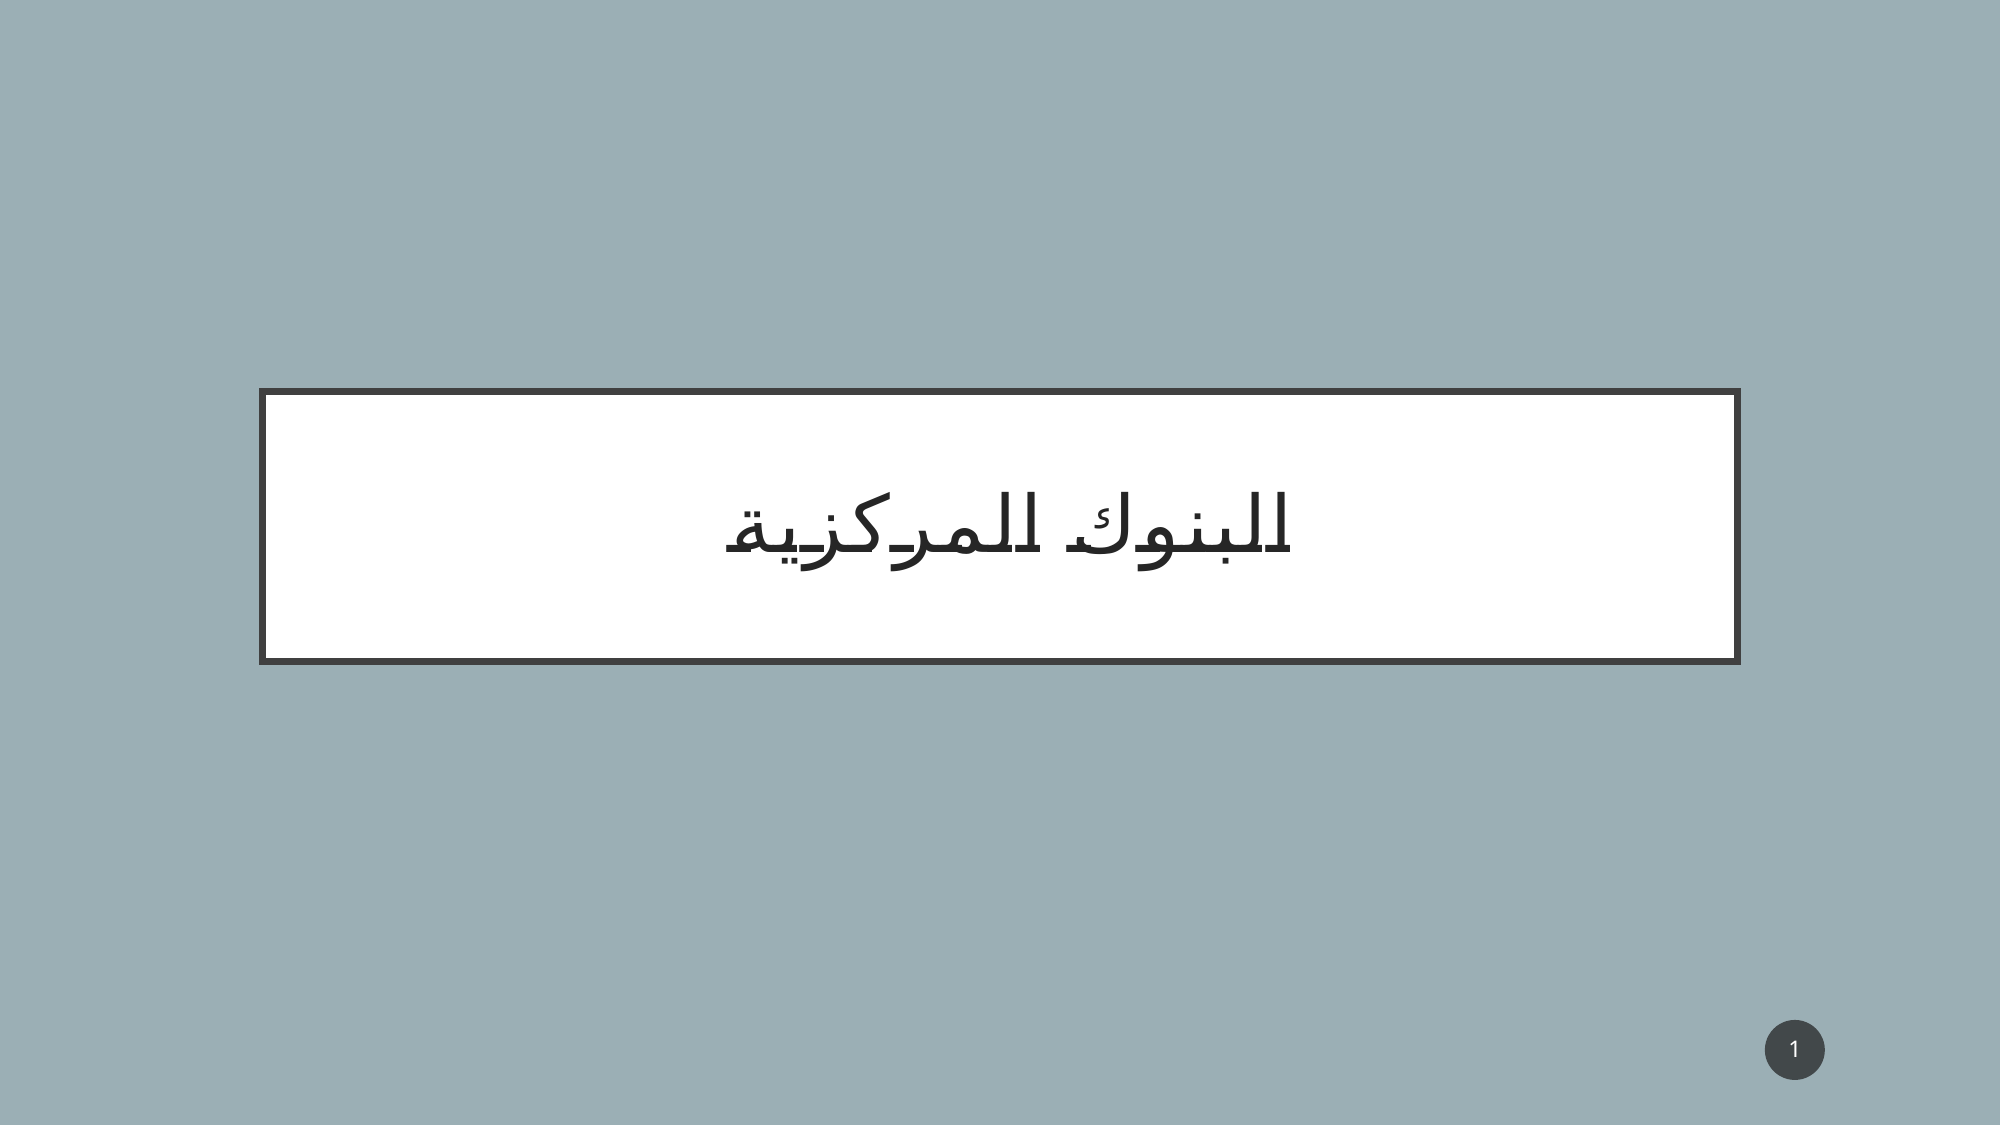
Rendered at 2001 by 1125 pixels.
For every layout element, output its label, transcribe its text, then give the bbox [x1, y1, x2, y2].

slide_number 1 [1764, 1019, 1825, 1080]
title البنوك المركزية [259, 388, 1741, 665]
